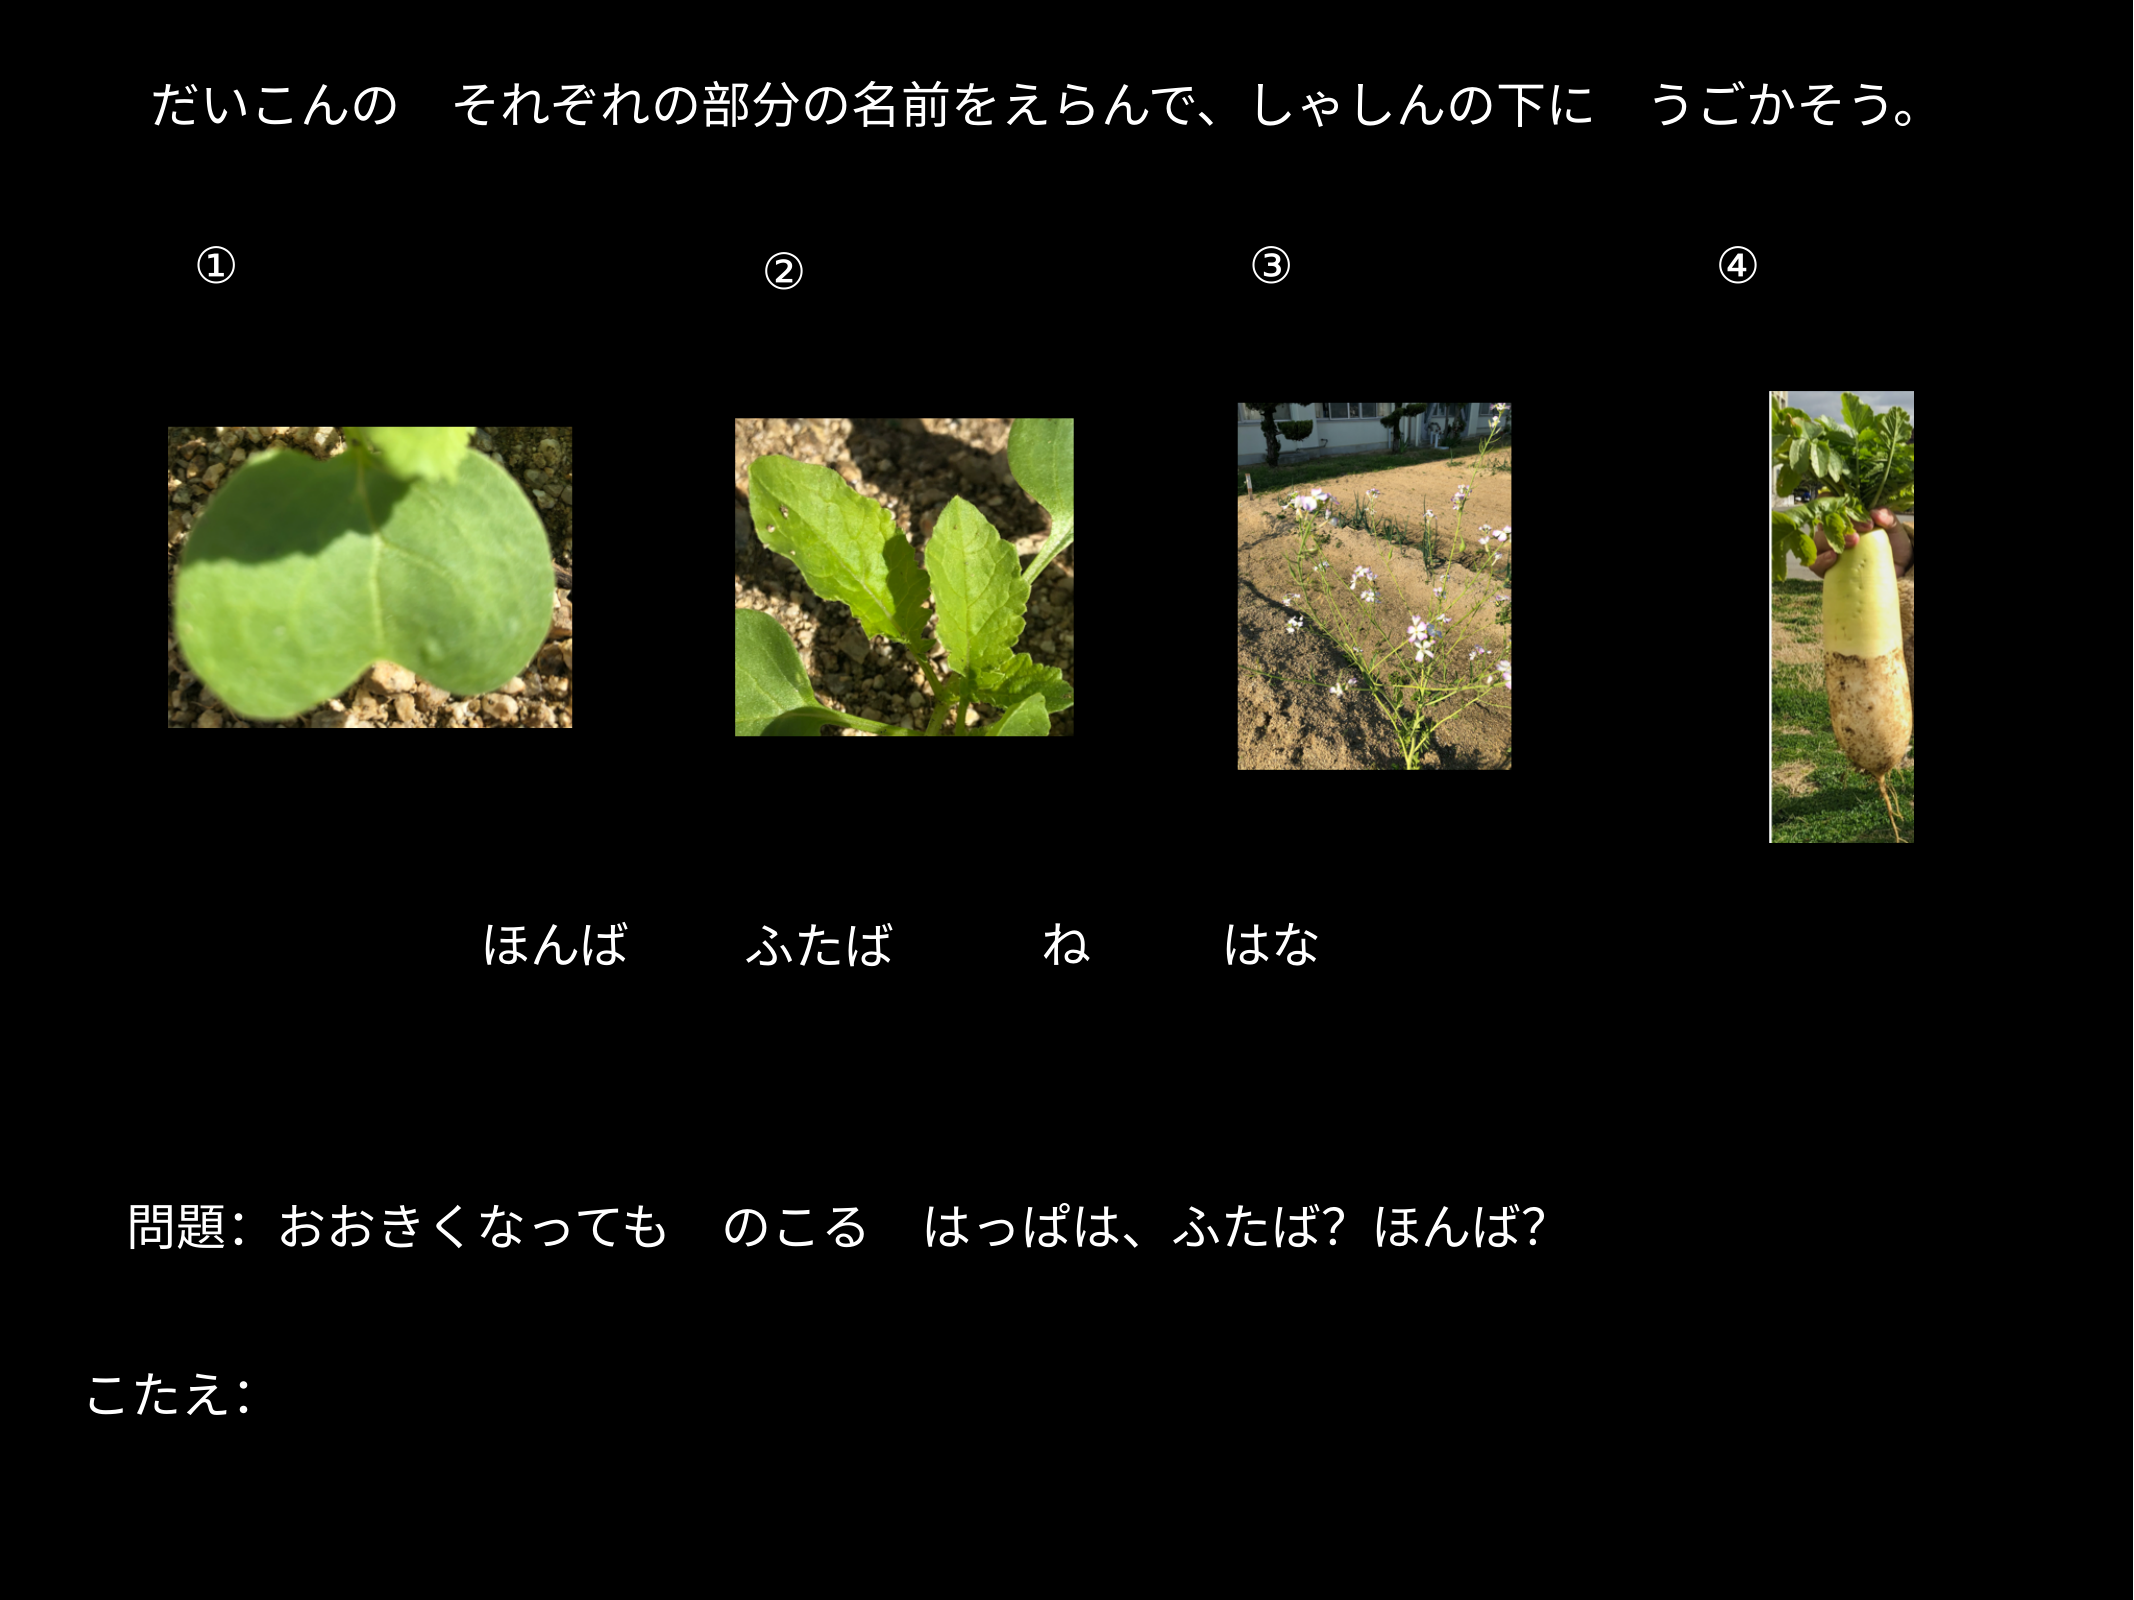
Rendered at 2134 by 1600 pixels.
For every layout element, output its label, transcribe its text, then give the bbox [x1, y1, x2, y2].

text_box ふたば [736, 905, 904, 983]
text_box ② [646, 231, 922, 308]
text_box ③ [1204, 225, 1338, 302]
text_box だいこんの それぞれの部分の名前をえらんで、しゃしんの下に うごかそう。 [142, 64, 1952, 142]
text_box はな [1212, 905, 1330, 983]
text_box ④ [1703, 225, 1773, 302]
text_box こたえ： [72, 1355, 290, 1432]
text_box ① [185, 225, 248, 302]
text_box 問題：おおきくなっても のこる はっぱは、ふたば？ほんば？ [117, 1186, 1580, 1264]
picture [167, 389, 1914, 843]
text_box ほんば [471, 905, 639, 983]
text_box ね [1033, 905, 1101, 983]
